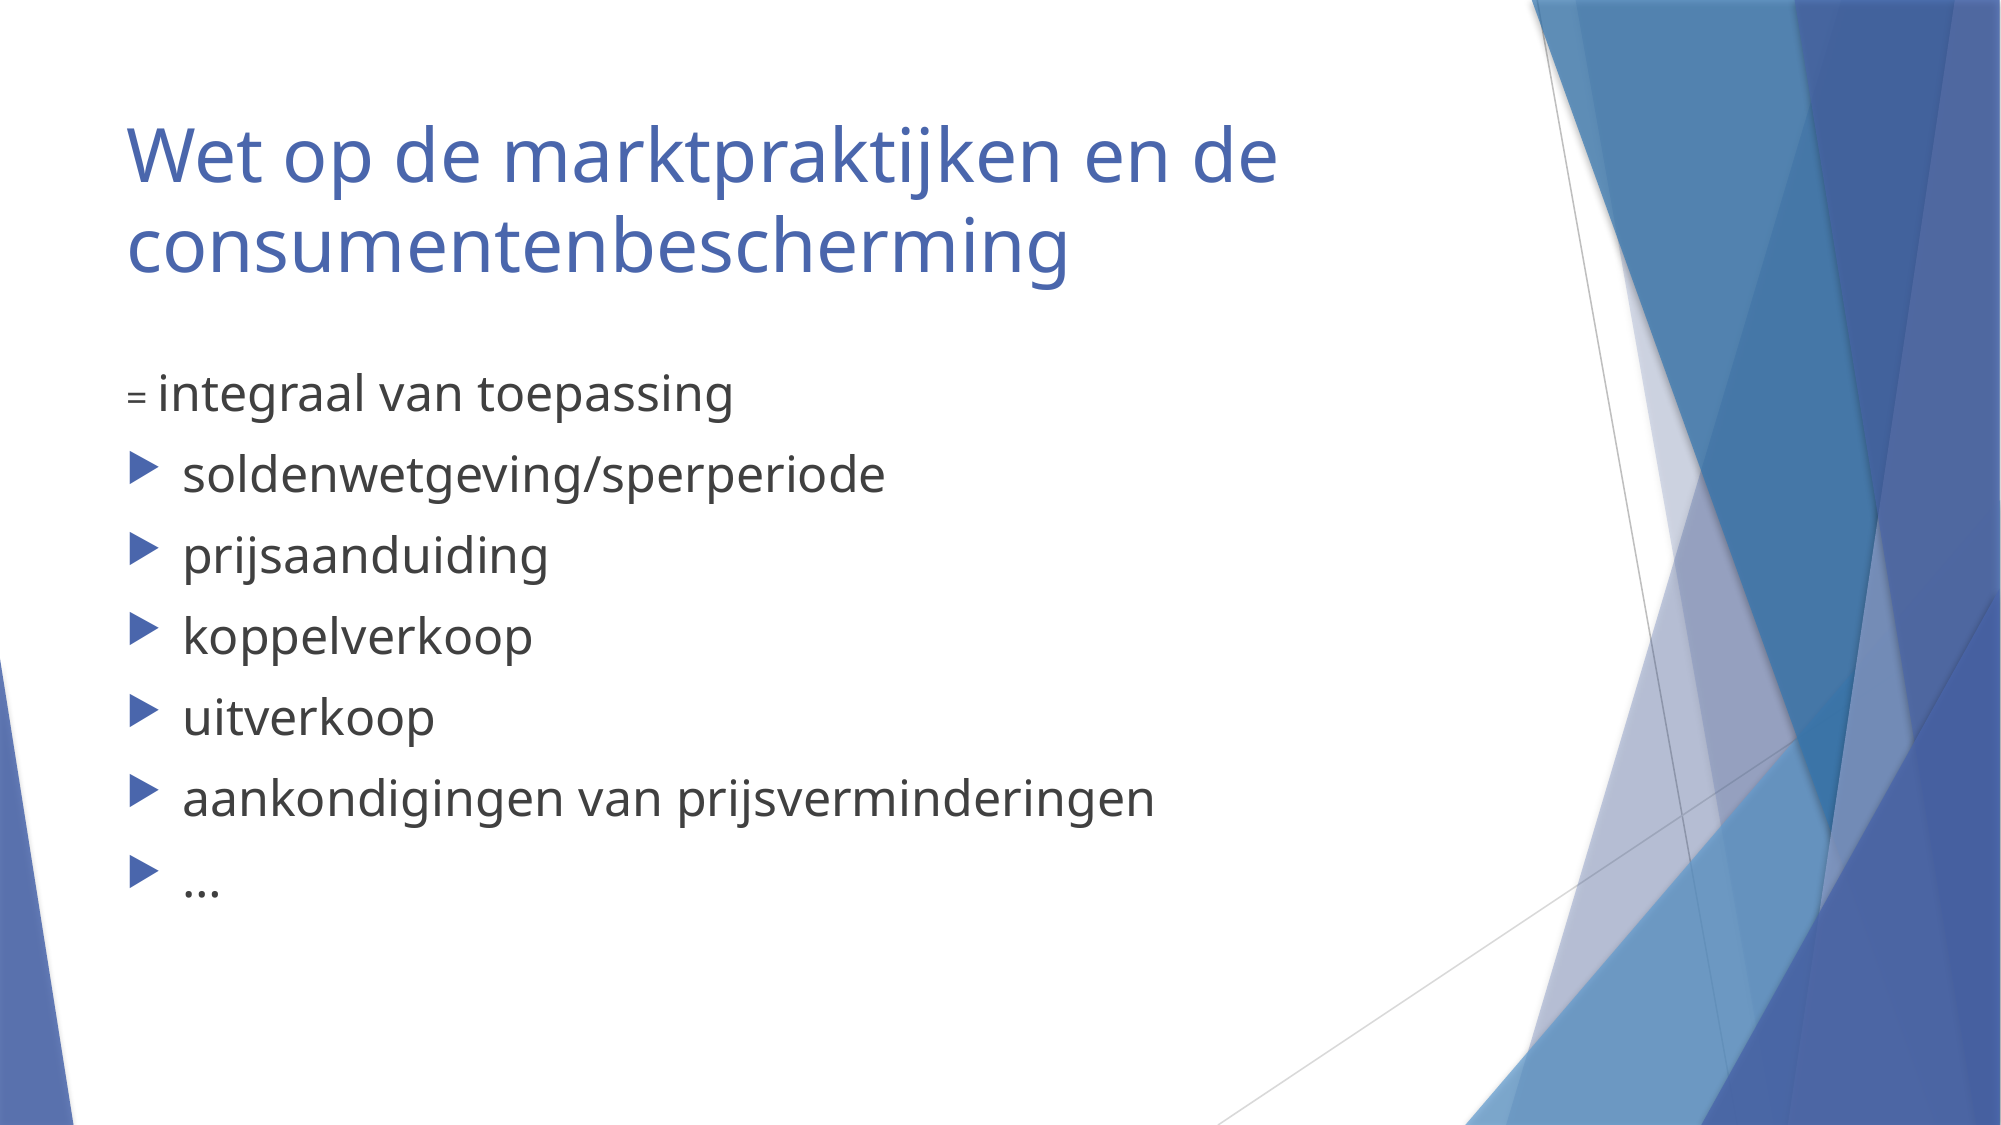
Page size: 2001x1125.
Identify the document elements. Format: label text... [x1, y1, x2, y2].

title Wet op de marktpraktijken en de consumentenbescherming [111, 99, 1522, 317]
list = integraal van toepassing soldenwetgeving/sperperiode prijsaanduiding koppelverkoop uitverkoop aankondigingen van prijsverminderingen … [111, 354, 1522, 992]
